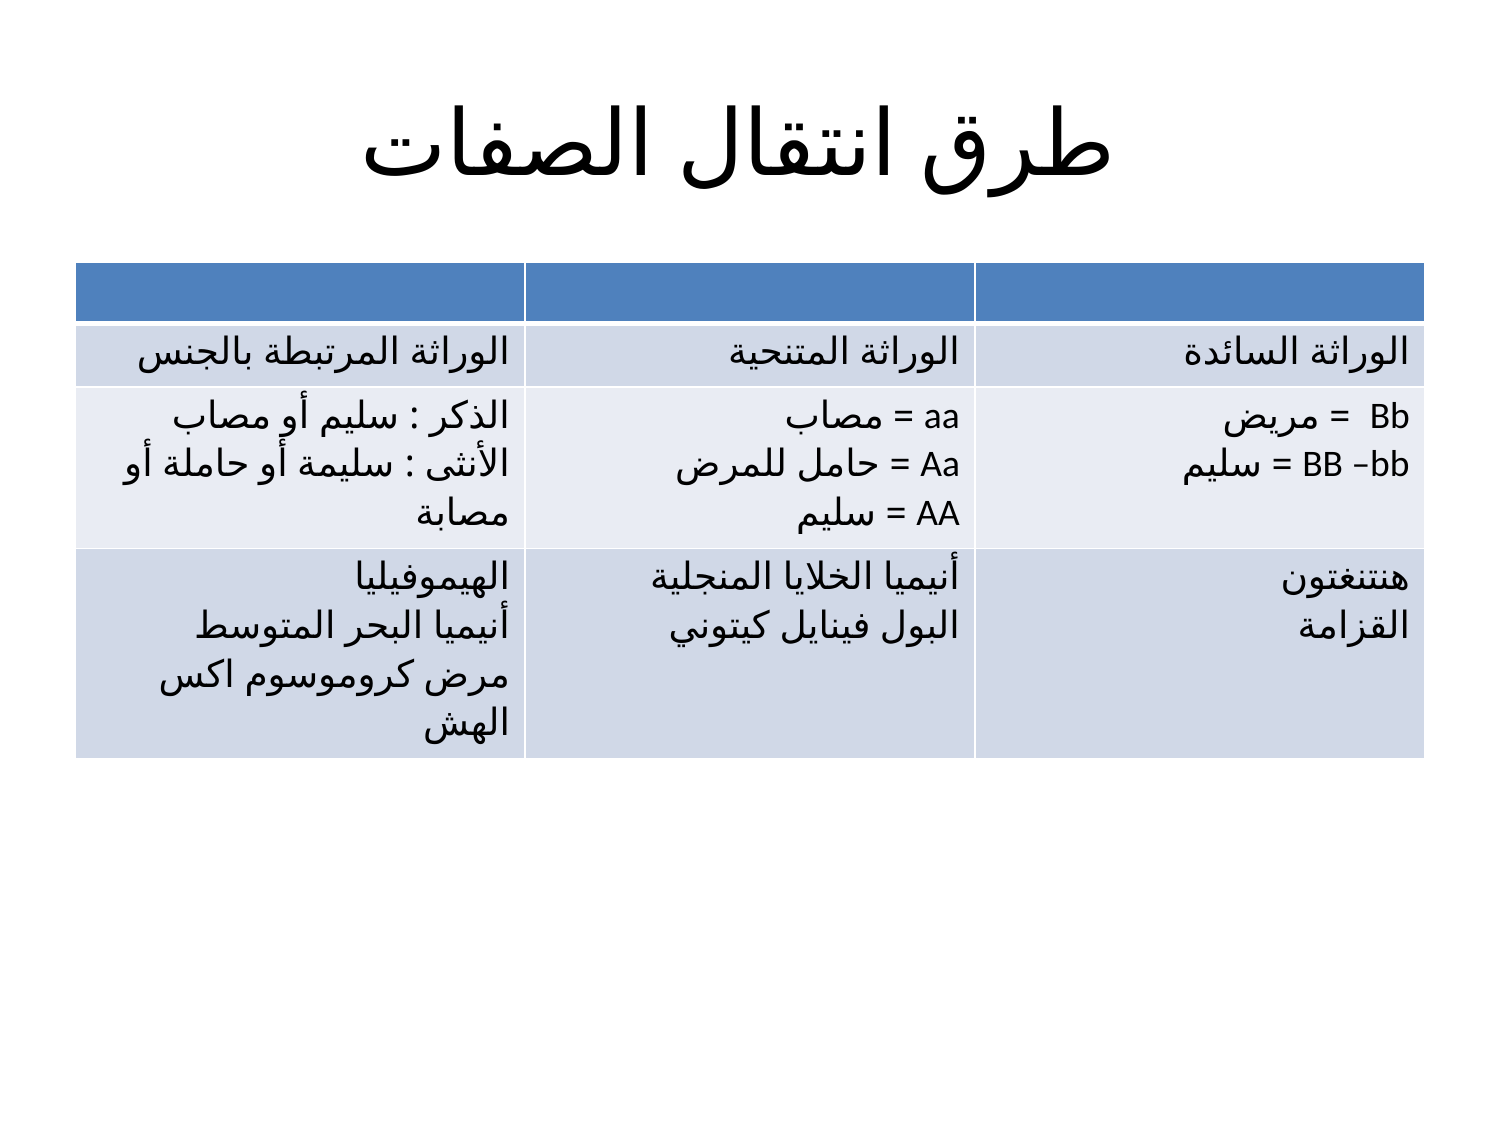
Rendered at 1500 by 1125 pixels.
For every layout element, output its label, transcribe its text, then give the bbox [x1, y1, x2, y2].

table_cell الوراثة المرتبطة بالجنس [76, 326, 524, 386]
table_header [76, 263, 524, 321]
title طرق انتقال الصفات [75, 45, 1425, 233]
table_cell الهيموفيليا أنيميا البحر المتوسط مرض كروموسوم اكس الهش [76, 549, 524, 758]
table_cell Bb = مريض BB –bb = سليم [976, 388, 1424, 548]
table_header [526, 263, 974, 321]
table_cell هنتنغتون القزامة [976, 549, 1424, 758]
table_cell أنيميا الخلايا المنجلية البول فينايل كيتوني [526, 549, 974, 758]
table_header [976, 263, 1424, 321]
table_cell الوراثة السائدة [976, 326, 1424, 386]
table_cell aa = مصاب Aa = حامل للمرض AA = سليم [526, 388, 974, 548]
table_cell الوراثة المتنحية [526, 326, 974, 386]
table_cell الذكر : سليم أو مصاب الأنثى : سليمة أو حاملة أو مصابة [76, 388, 524, 548]
